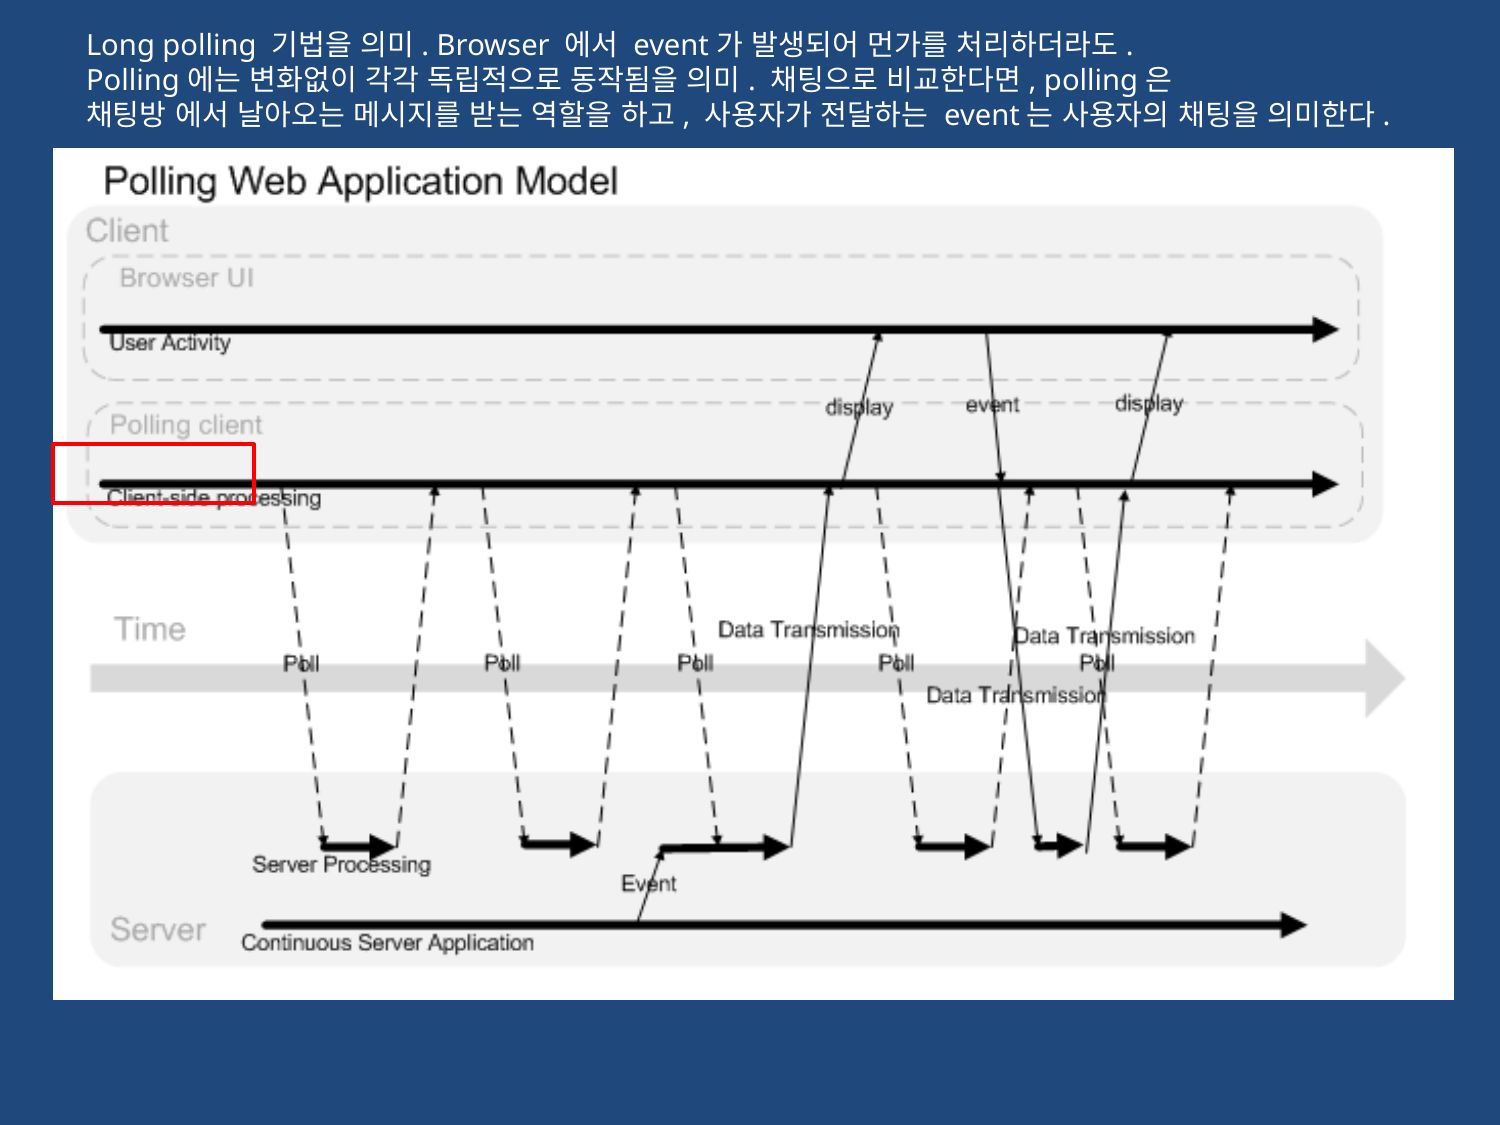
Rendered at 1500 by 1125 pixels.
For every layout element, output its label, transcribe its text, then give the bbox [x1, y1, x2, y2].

text_box Long polling 기법을 의미. Browser 에서 event가 발생되어 먼가를 처리하더라도. Polling에는 변화없이 각각 독립적으로 동작됨을 의미. 채팅으로 비교한다면, polling은 채팅방 에서 날아오는 메시지를 받는 역할을 하고, 사용자가 전달하는 event는 사용자의 채팅을 의미한다. [71, 19, 1406, 147]
picture [52, 148, 1454, 1000]
